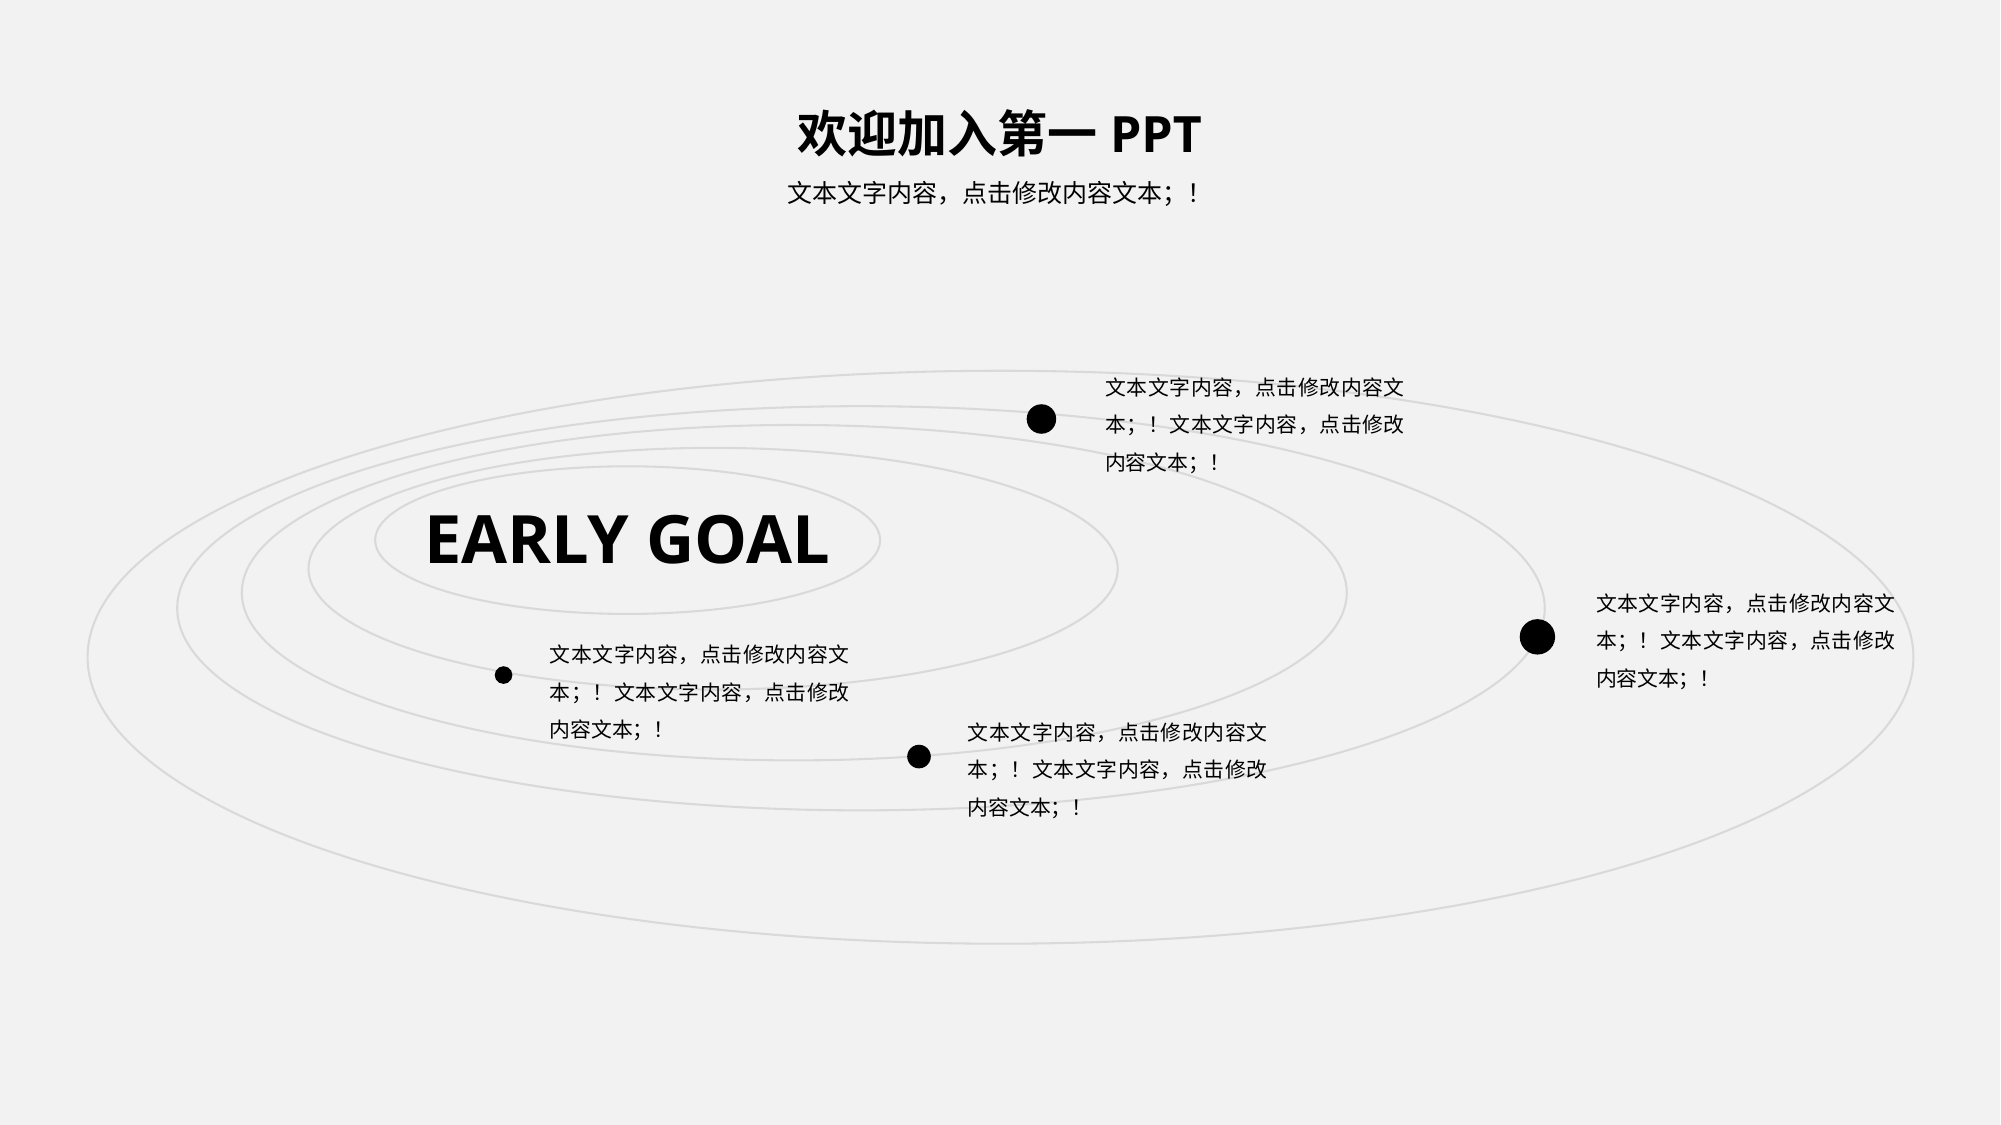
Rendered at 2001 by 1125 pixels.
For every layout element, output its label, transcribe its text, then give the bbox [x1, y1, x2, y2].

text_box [1519, 570, 1911, 700]
text_box EARLY GOAL [409, 449, 991, 585]
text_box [907, 699, 1283, 829]
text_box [1026, 354, 1420, 484]
text_box [86, 369, 1905, 945]
text_box [1911, 632, 1915, 683]
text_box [494, 622, 865, 751]
text_box 欢迎加入第一PPT 文本文字内容，点击修改内容文本；！ [497, 65, 1503, 215]
